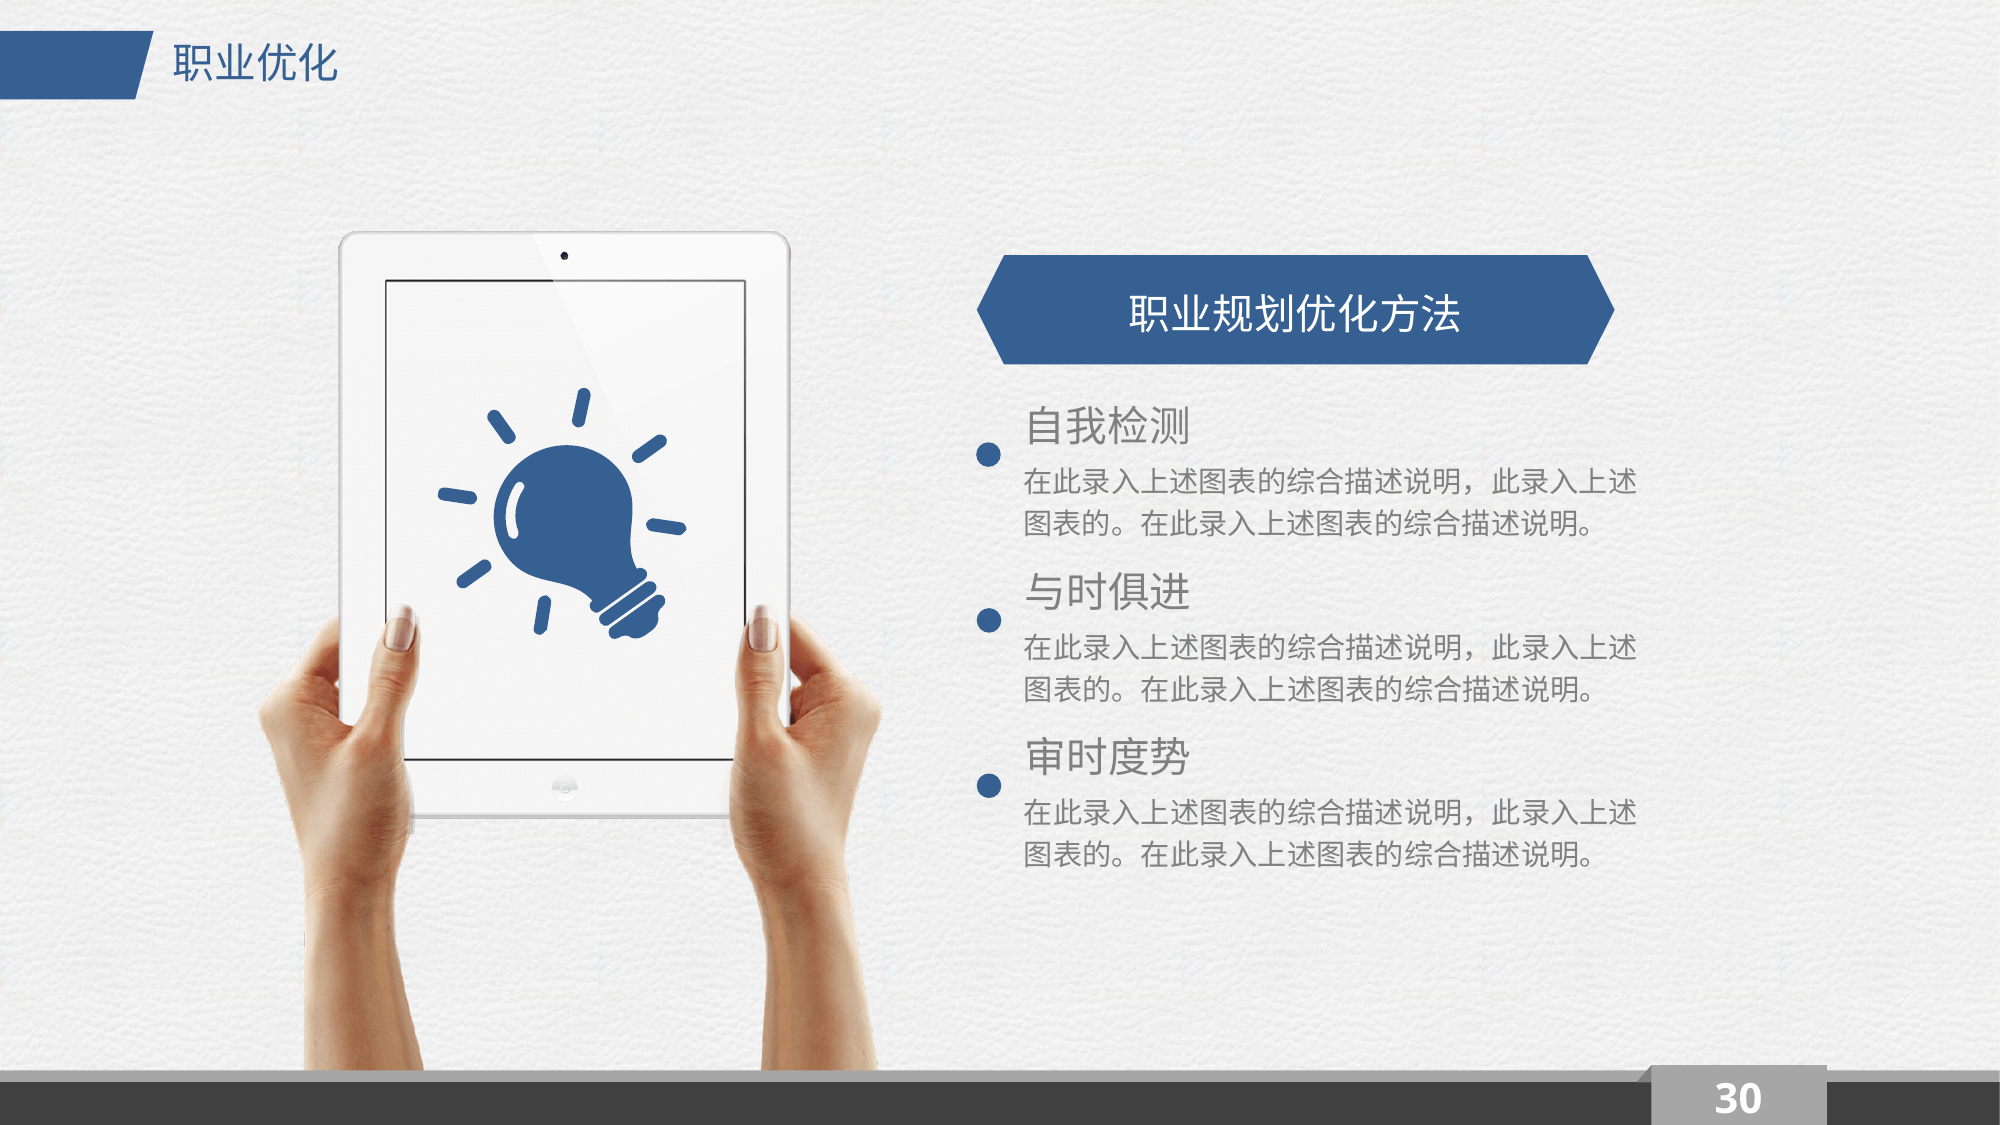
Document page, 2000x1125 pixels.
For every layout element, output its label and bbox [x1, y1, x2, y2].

text_box [1023, 730, 1639, 873]
picture [0, 0, 2000, 1125]
text_box [1023, 399, 1639, 538]
text_box [1023, 565, 1639, 704]
